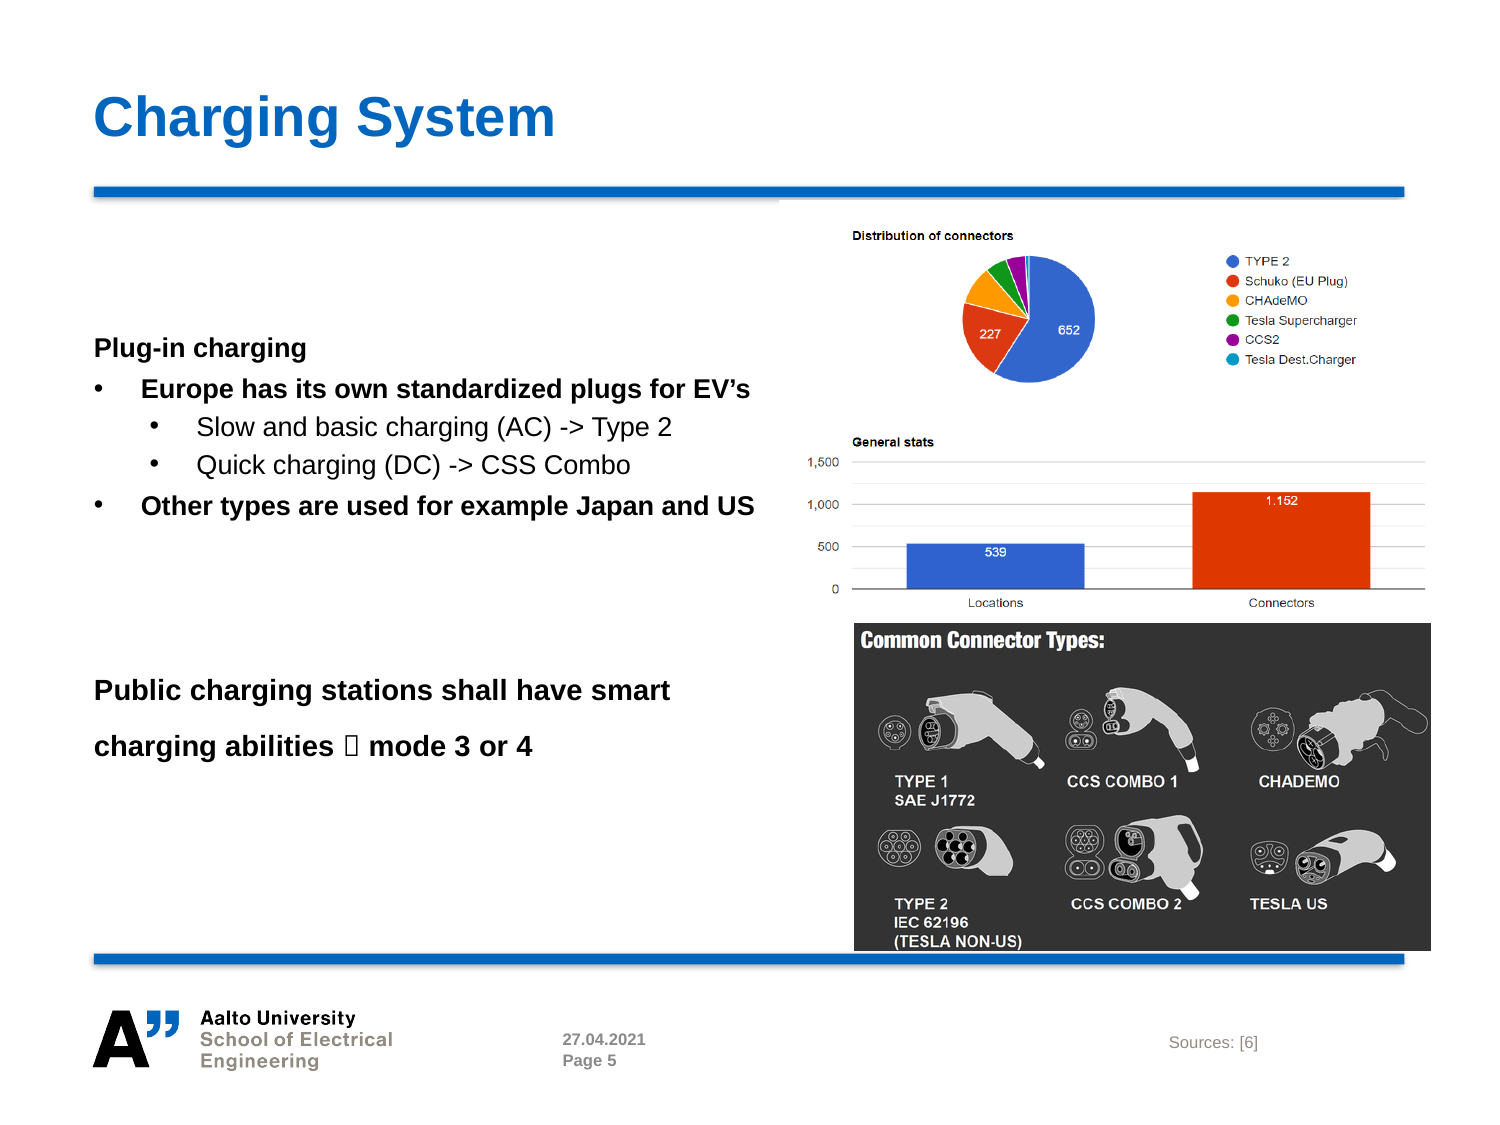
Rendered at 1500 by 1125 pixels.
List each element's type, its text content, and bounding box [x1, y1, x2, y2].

picture [35, 953, 449, 1125]
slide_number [562, 1029, 816, 1050]
picture [778, 200, 1452, 951]
title Charging System [93, 80, 1369, 228]
slide_number Page 5 [562, 1050, 816, 1071]
text_box Sources: [6] [1153, 1024, 1405, 1060]
list Plug-in charging Europe has its own standardized plugs for EV’s Slow and basic charging (AC) -> Type 2 Quick charging (DC) -> CSS Combo Other types are used for example Japan and US Public charging stations shall have smart charging abilities  mode 3 or 4 [93, 245, 766, 925]
